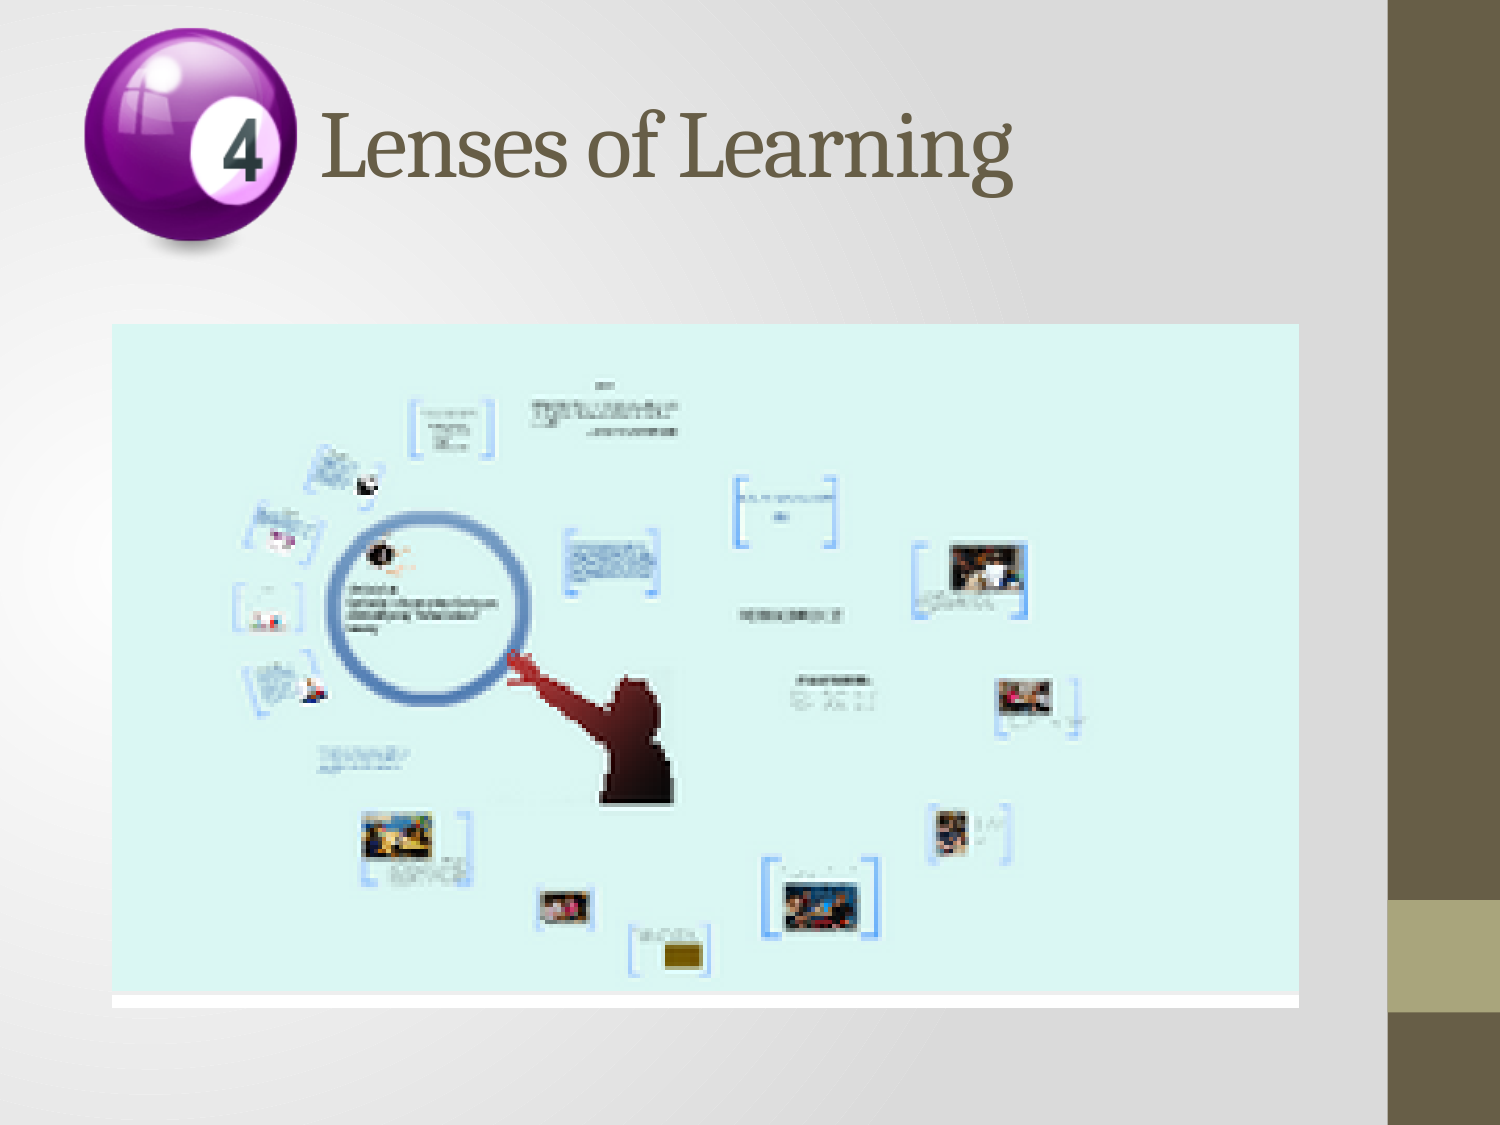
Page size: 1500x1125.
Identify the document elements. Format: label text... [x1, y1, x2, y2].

title Lenses of Learning [342, 45, 1325, 233]
picture [49, 3, 332, 286]
picture [111, 324, 1299, 1008]
